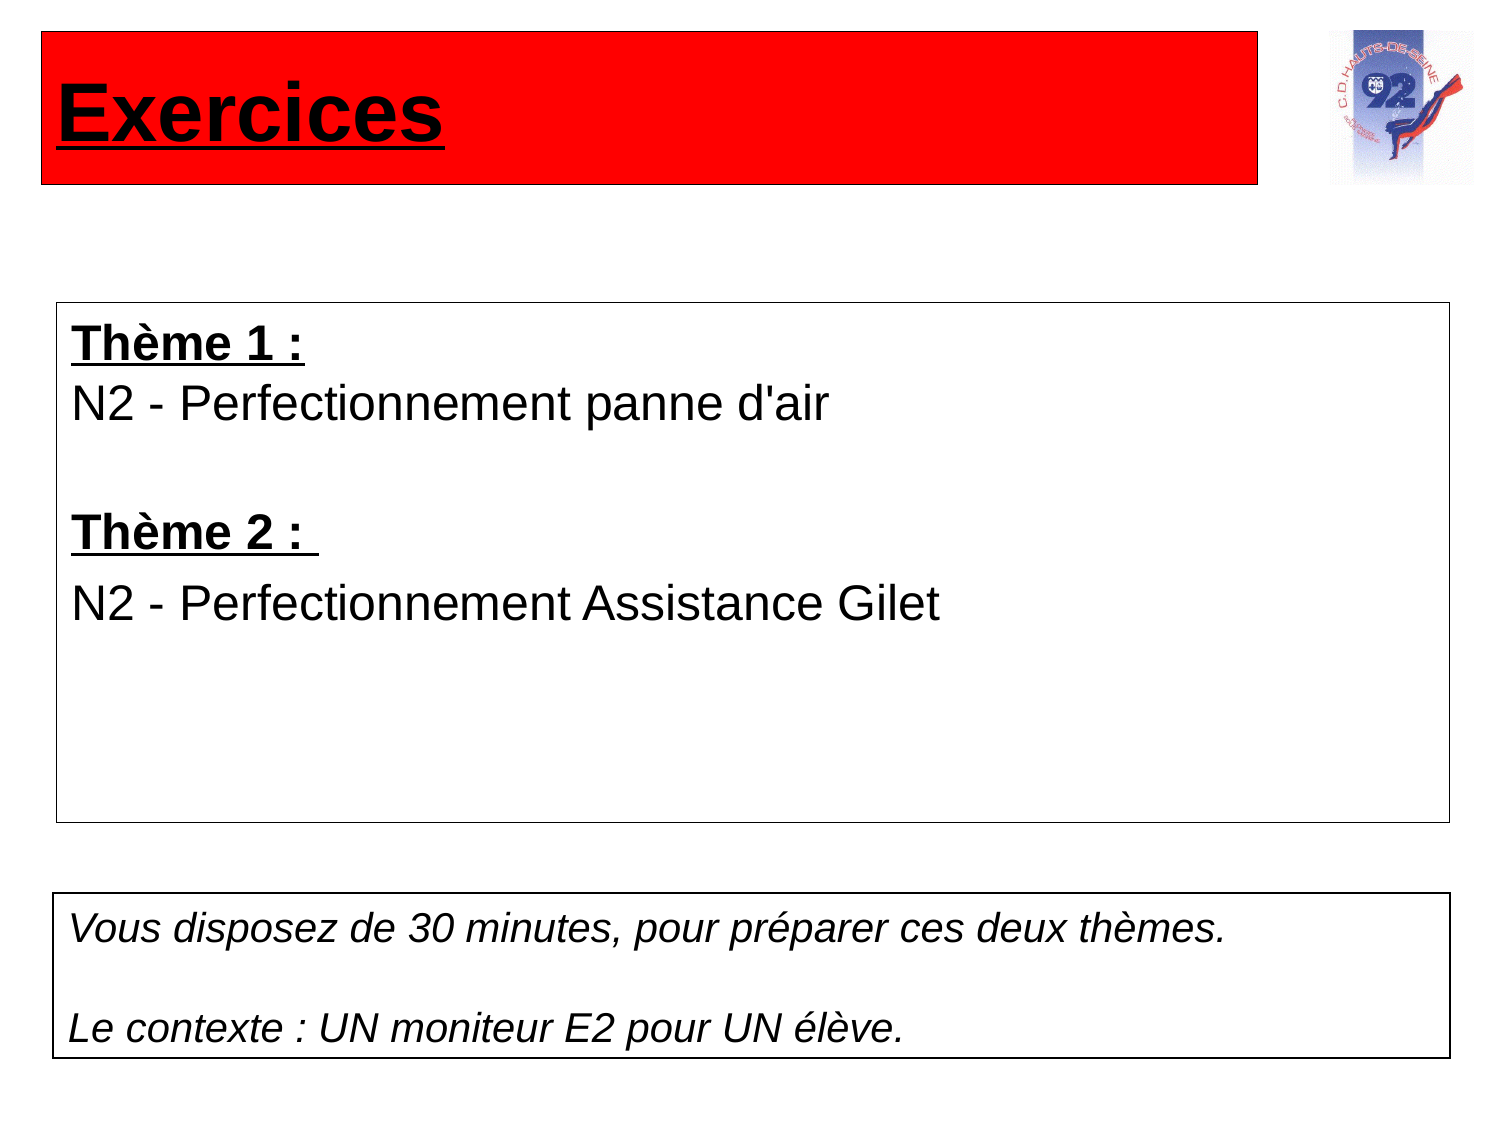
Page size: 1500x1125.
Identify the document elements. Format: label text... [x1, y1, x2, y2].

text_box Vous disposez de 30 minutes, pour préparer ces deux thèmes. Le contexte : UN moniteur E2 pour UN élève. [53, 893, 1450, 1058]
picture [1328, 30, 1474, 185]
list Thème 1 : N2 - Perfectionnement panne d'air Thème 2 : N2 - Perfectionnement Assistance Gilet [56, 302, 1450, 823]
title Exercices [41, 31, 1258, 185]
